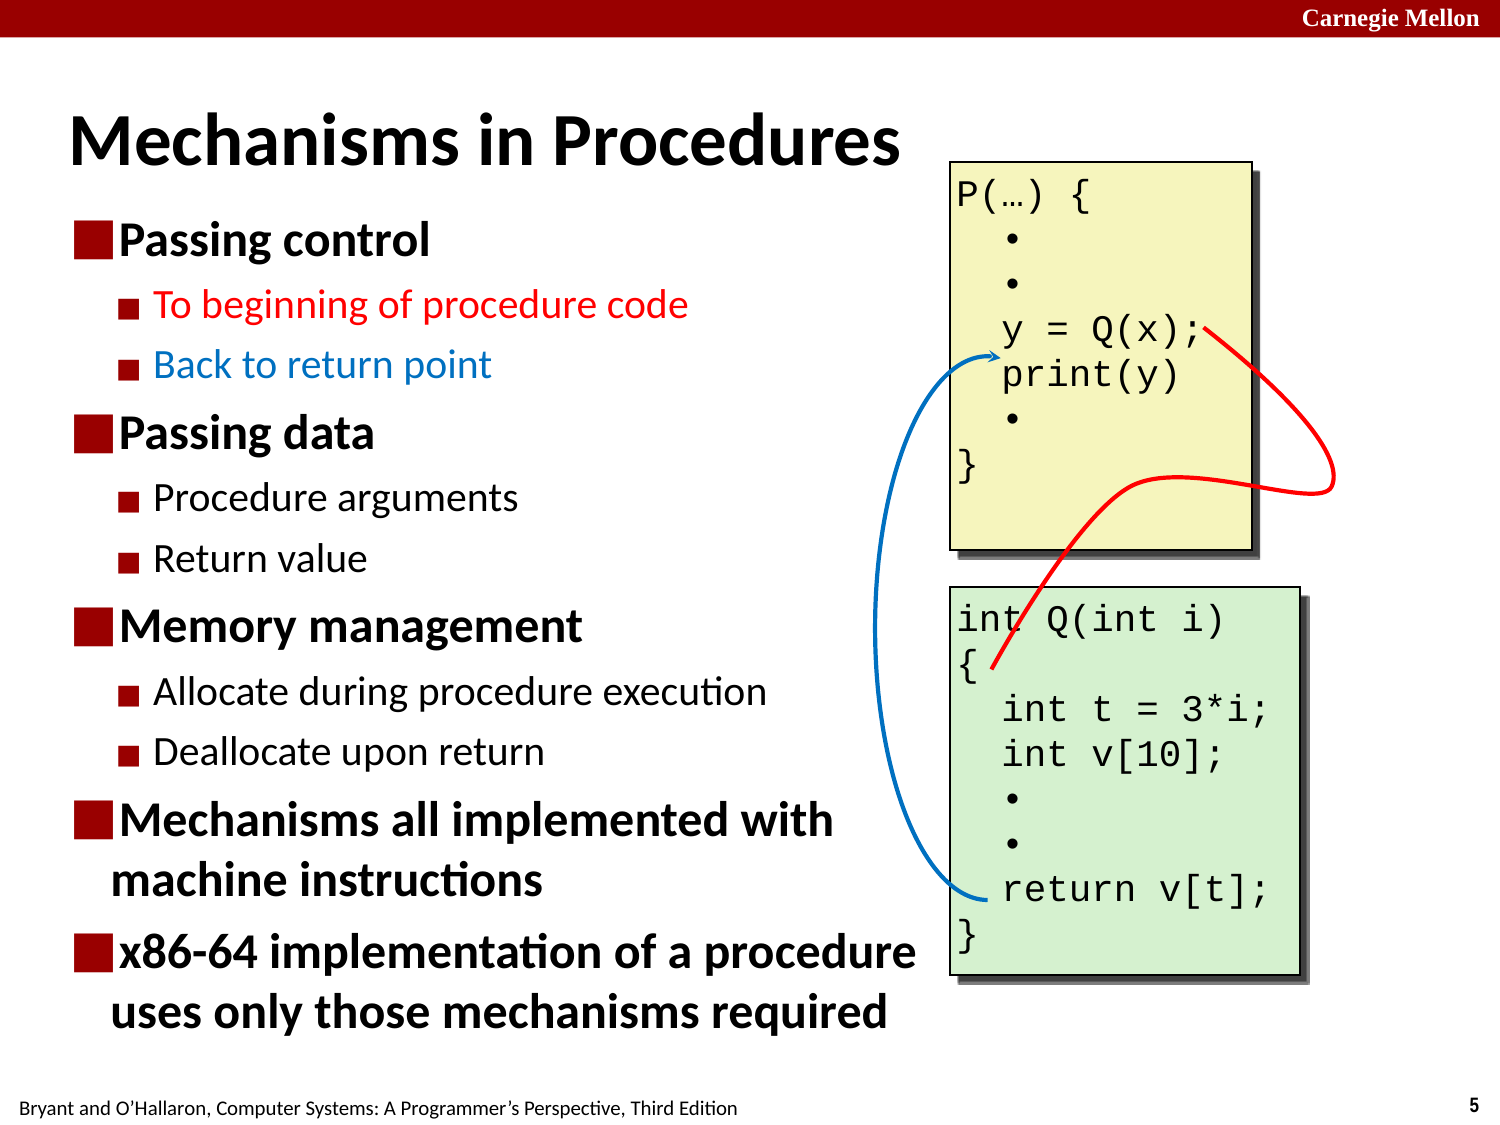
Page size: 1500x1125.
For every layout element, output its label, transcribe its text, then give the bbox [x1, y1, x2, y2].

text_box P(…) { • • y = Q(x); print(y) • } [950, 162, 1253, 550]
title Mechanisms in Procedures [62, 41, 1438, 230]
text_box [874, 350, 1001, 901]
list Passing control To beginning of procedure code Back to return point Passing data Procedure arguments Return value Memory management Allocate during procedure execution Deallocate upon return Mechanisms all implemented with machine instructions x86-64 implementation of a procedure uses only those mechanisms required [62, 200, 925, 1092]
text_box int Q(int i) { int t = 3*i; int v[10]; • • return v[t]; } [950, 587, 1300, 975]
text_box [991, 327, 1334, 670]
